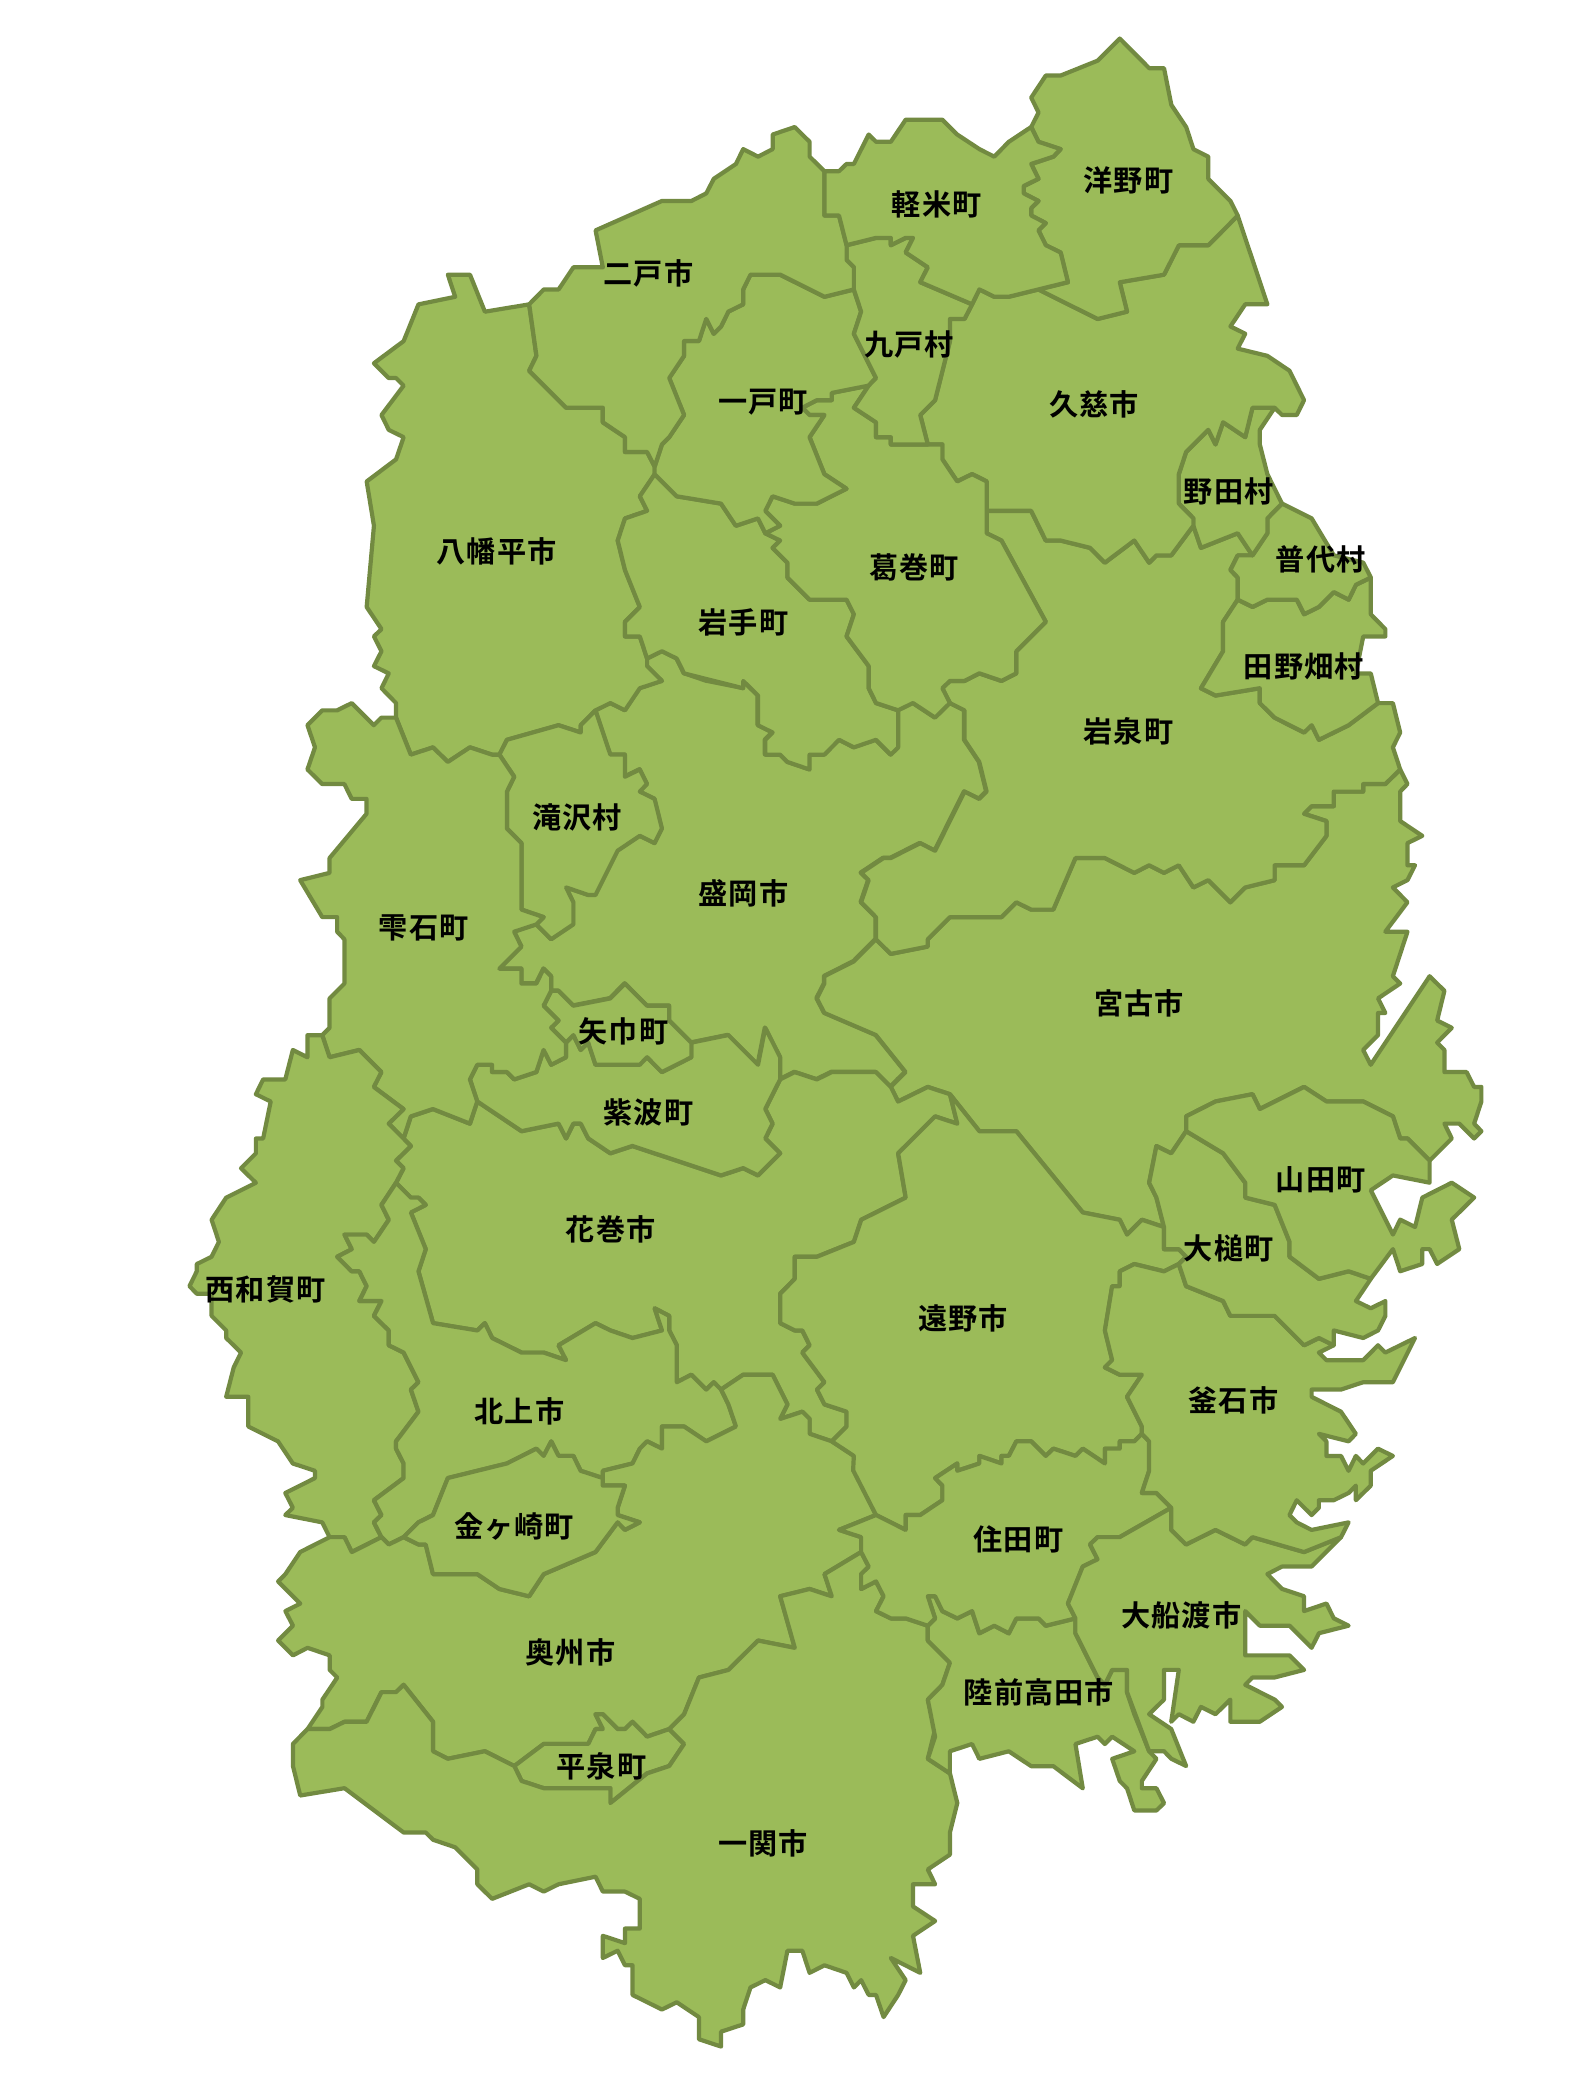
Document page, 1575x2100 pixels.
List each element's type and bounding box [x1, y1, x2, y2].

text_box [189, 38, 1482, 2047]
